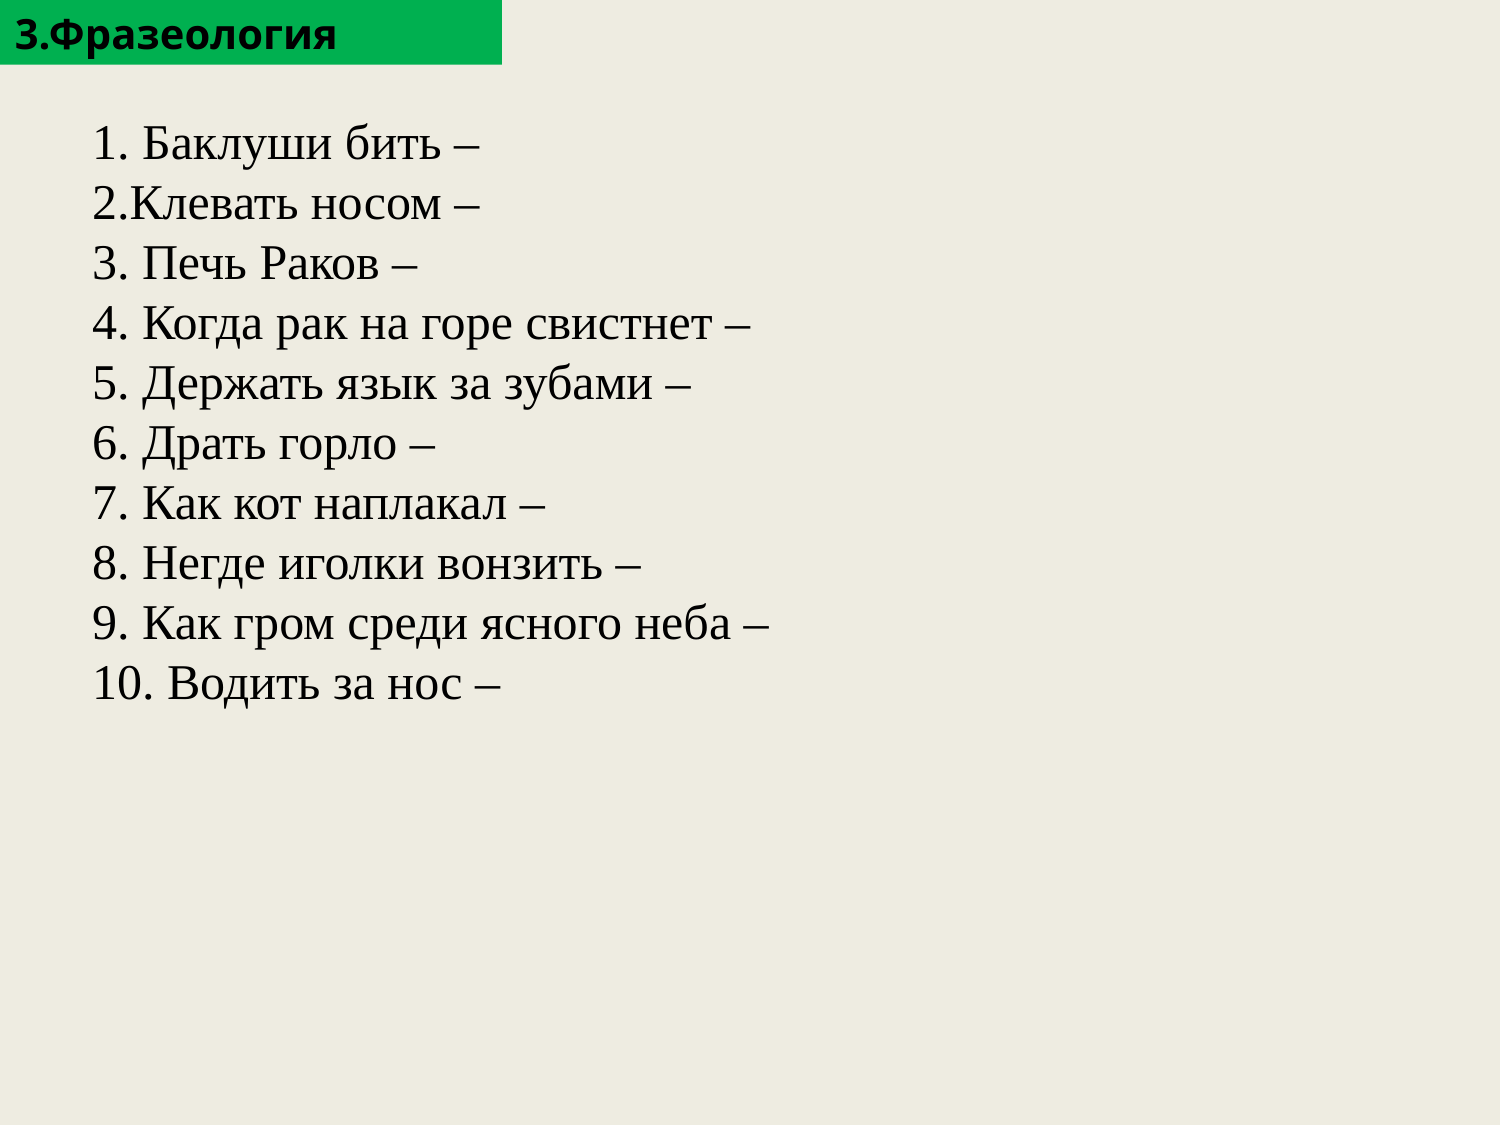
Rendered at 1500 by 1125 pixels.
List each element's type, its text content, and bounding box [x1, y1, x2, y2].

text_box 3.Фразеология [0, 0, 502, 65]
text_box 1. Баклуши бить – 2.Клевать носом – 3. Печь Раков – 4. Когда рак на горе свистнет – 5. Держать язык за зубами – 6. Драть горло – 7. Как кот наплакал – 8. Негде иголки вонзить – 9. Как гром среди ясного неба – 10. Водить за нос – [64, 101, 1424, 797]
